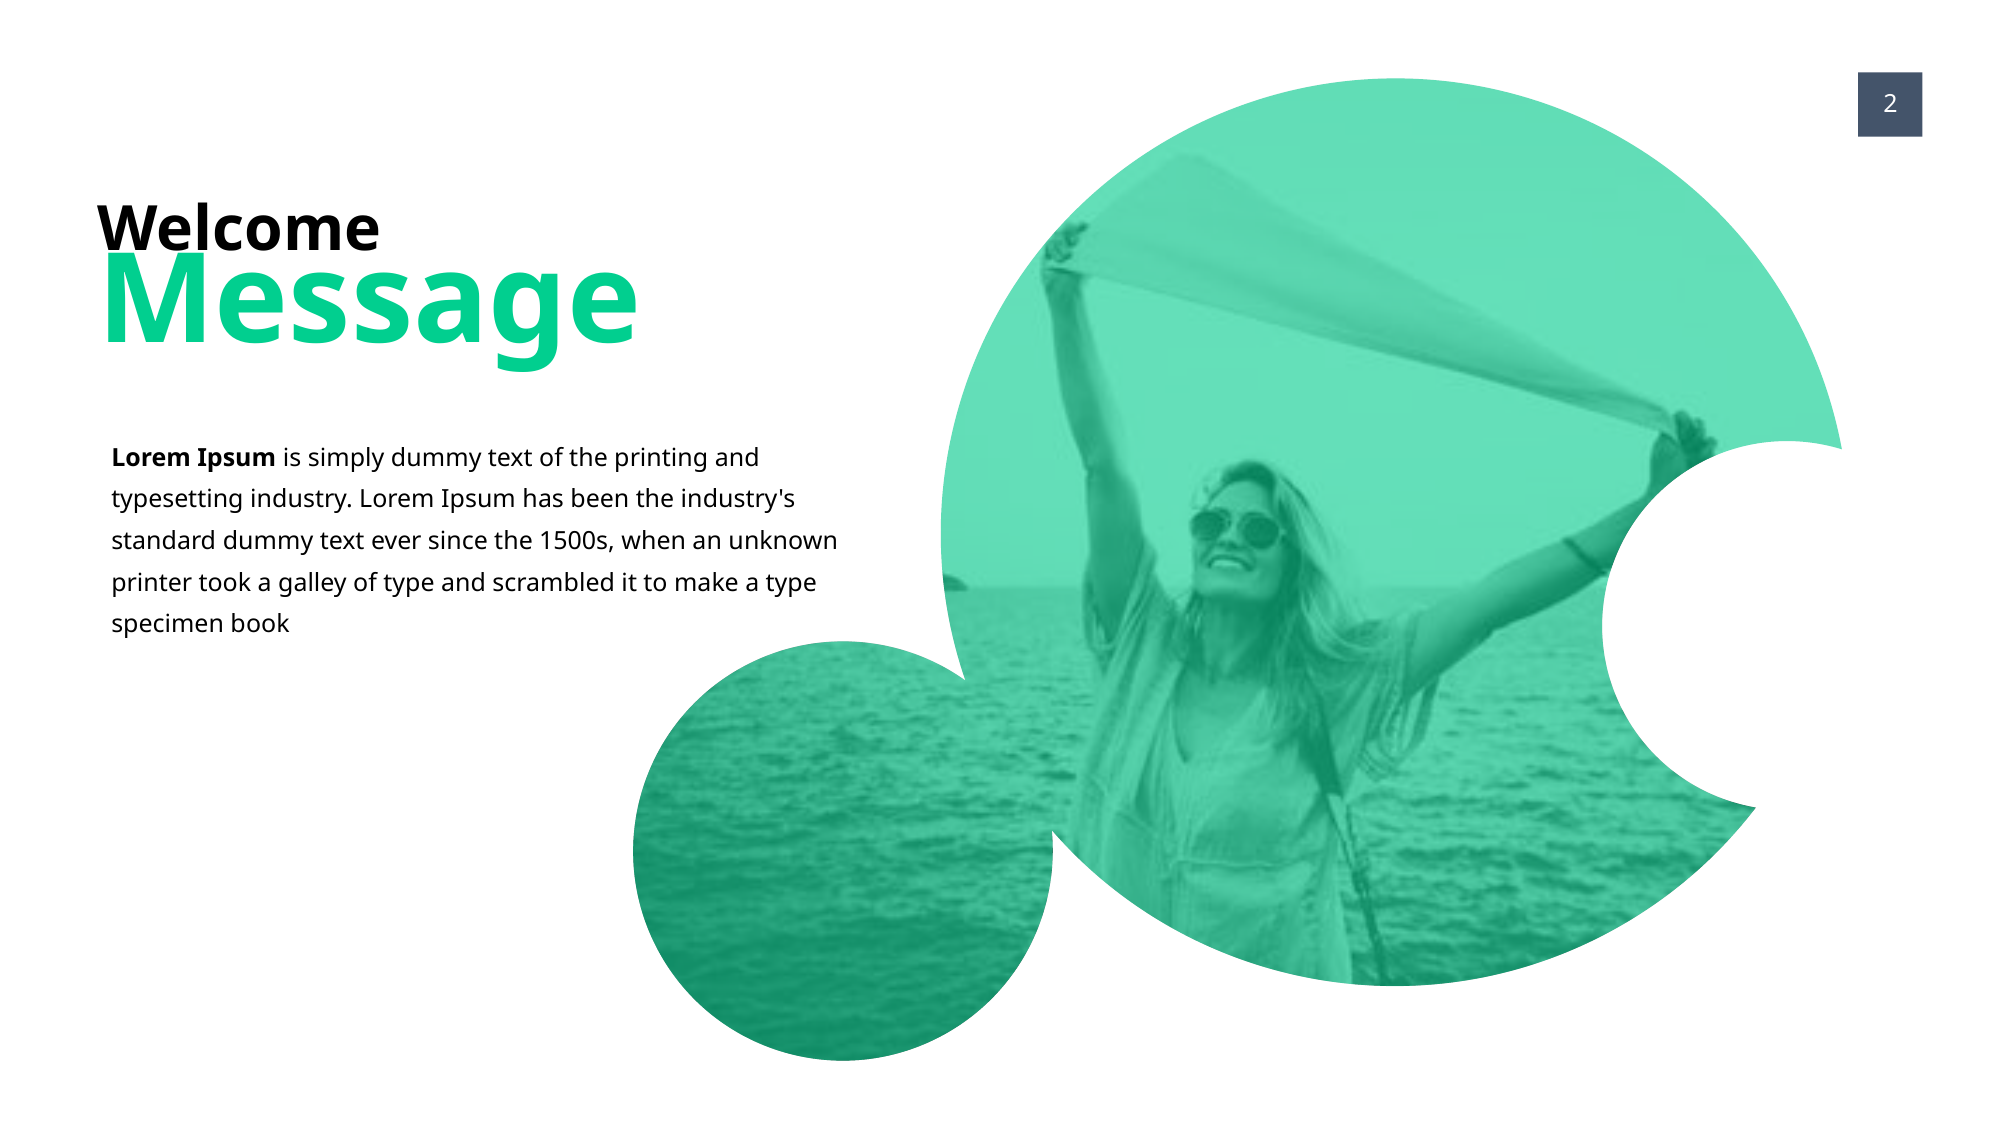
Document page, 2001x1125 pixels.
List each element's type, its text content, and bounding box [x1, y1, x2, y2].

text_box Welcome Message [82, 151, 633, 375]
text_box Lorem Ipsum is simply dummy text of the printing and typesetting industry. Lorem Ipsum has been the industry's standard dummy text ever since the 1500s, when an unknown printer took a galley of type and scrambled it to make a type specimen book [96, 421, 633, 646]
slide_number 2 [1854, 78, 1927, 130]
picture [633, 78, 1842, 1061]
